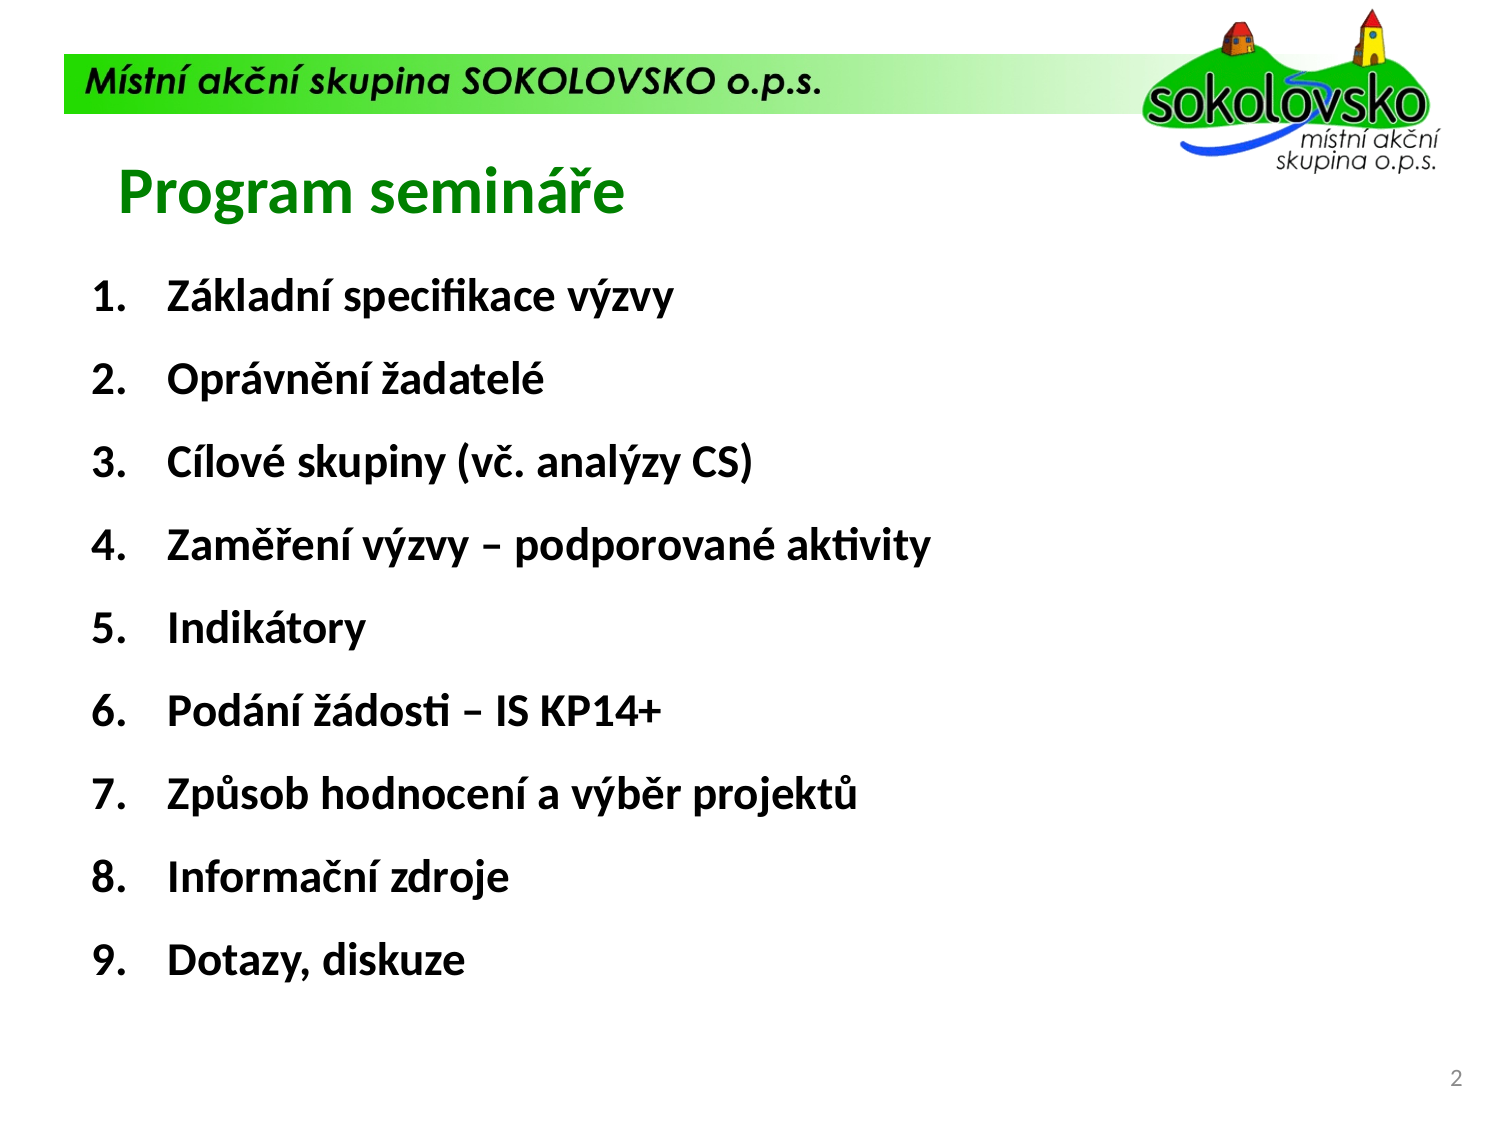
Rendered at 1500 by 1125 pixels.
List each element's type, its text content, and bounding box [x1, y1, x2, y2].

title Program semináře [104, 129, 1454, 244]
slide_number 2 [1128, 1046, 1478, 1107]
picture [64, 0, 1455, 197]
list Základní specifikace výzvy Oprávnění žadatelé Cílové skupiny (vč. analýzy CS) Zaměření výzvy – podporované aktivity Indikátory Podání žádosti – IS KP14+ Způsob hodnocení a výběr projektů Informační zdroje Dotazy, diskuze [76, 250, 1404, 1000]
